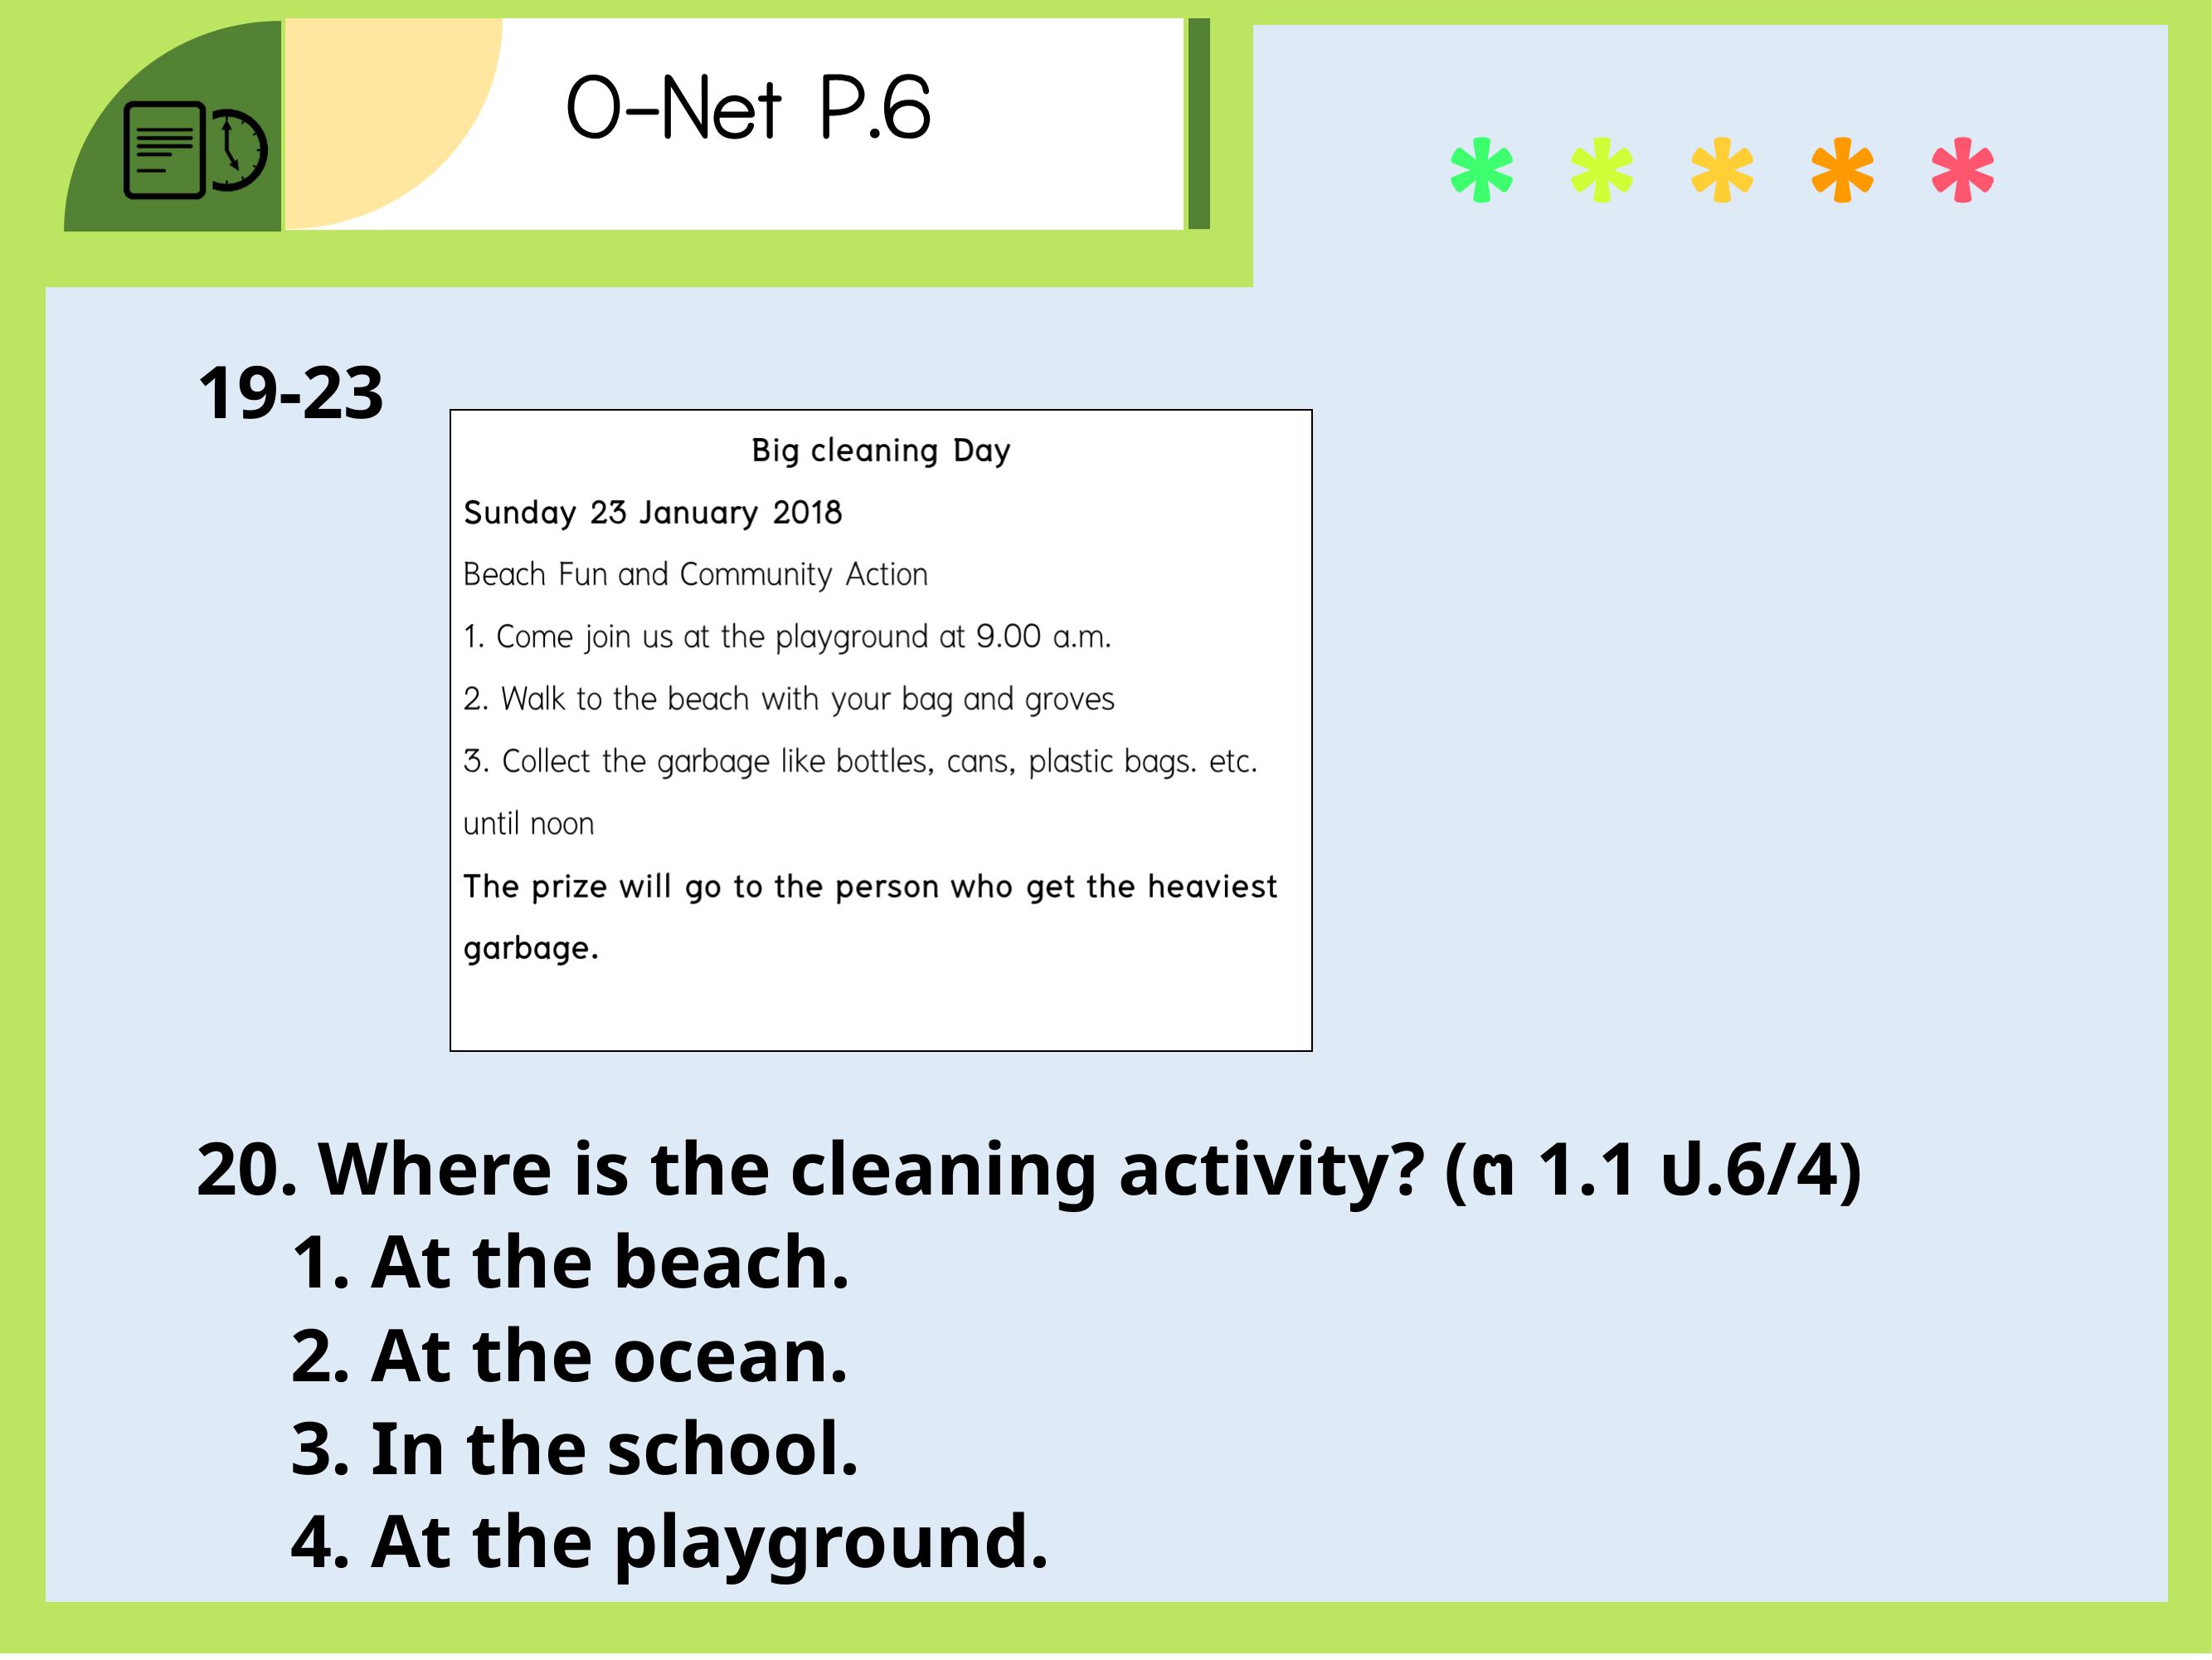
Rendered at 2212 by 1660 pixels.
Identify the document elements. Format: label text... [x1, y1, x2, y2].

picture [0, 0, 2212, 1653]
text_box 19-23 20. Where is the cleaning activity? (ต 1.1 ป.6/4) 1. At the beach. 2. At the ocean. 3. In the school. 4. At the playground. [183, 1653, 2089, 1659]
